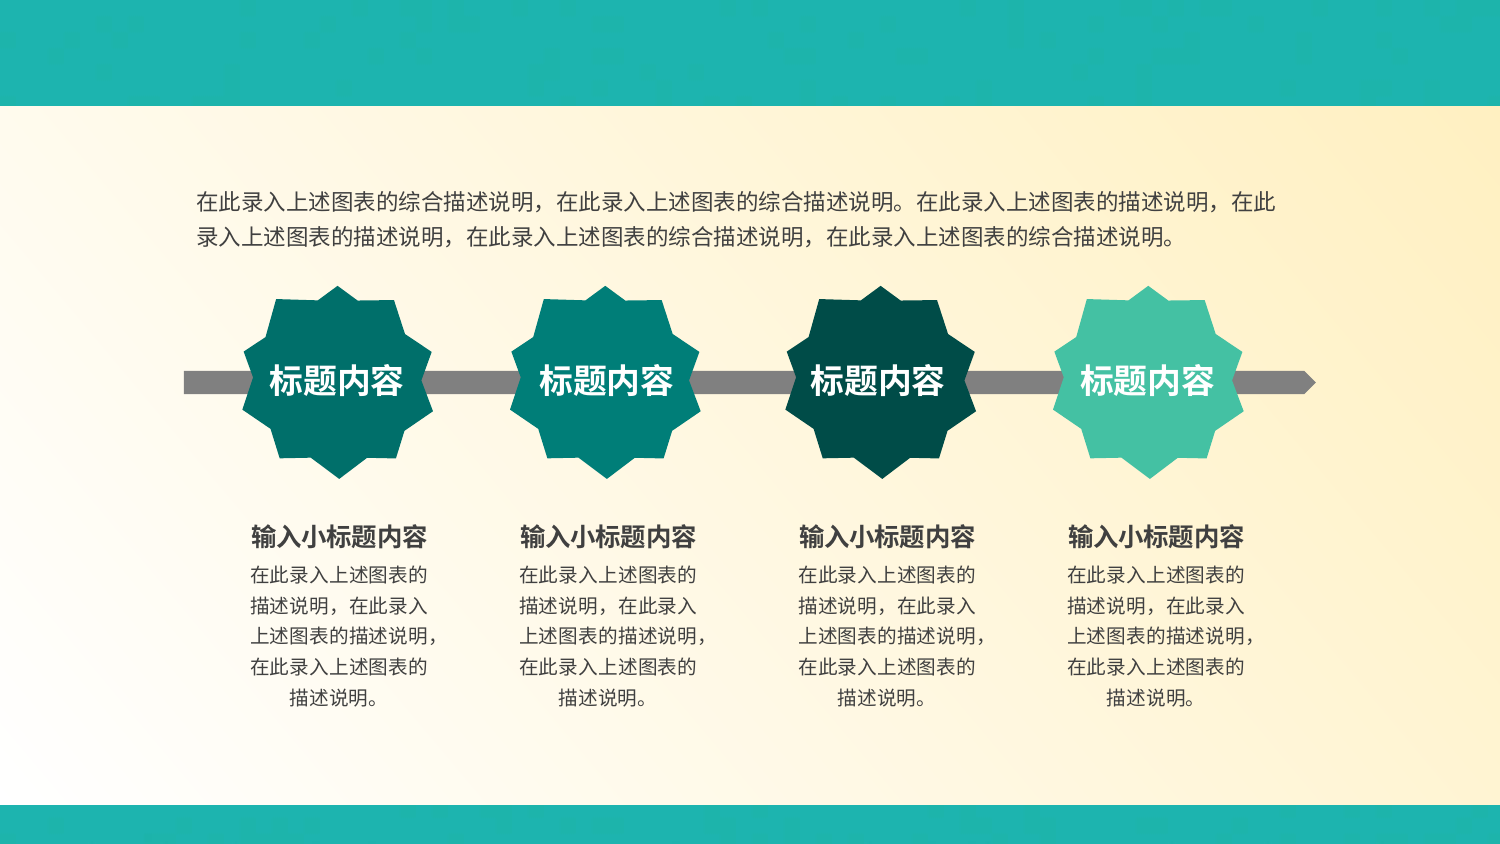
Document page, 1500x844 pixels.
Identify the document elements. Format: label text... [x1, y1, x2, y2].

text_box [966, 369, 1062, 396]
text_box 在此录入上述图表的综合描述说明，在此录入上述图表的综合描述说明。在此录入上述图表的描述说明，在此录入上述图表的描述说明，在此录入上述图表的综合描述说明，在此录入上述图表的综合描述说明。 [186, 174, 1308, 255]
text_box 标题内容 [525, 352, 688, 407]
text_box 标题内容 [256, 352, 419, 407]
text_box 在此录入上述图表的描述说明，在此录入上述图表的描述说明，在此录入上述图表的描述说明。 [231, 550, 447, 715]
text_box 输入小标题内容 [240, 516, 439, 550]
text_box 输入小标题内容 [509, 516, 708, 550]
text_box [423, 369, 519, 396]
picture [0, 0, 1500, 106]
text_box [508, 284, 702, 481]
text_box 在此录入上述图表的描述说明，在此录入上述图表的描述说明，在此录入上述图表的描述说明。 [1048, 550, 1264, 715]
text_box 标题内容 [1066, 352, 1229, 407]
text_box 标题内容 [797, 352, 960, 407]
text_box 在此录入上述图表的描述说明，在此录入上述图表的描述说明，在此录入上述图表的描述说明。 [779, 550, 995, 715]
text_box [784, 284, 978, 481]
text_box 输入小标题内容 [1057, 516, 1256, 550]
picture [0, 805, 1500, 844]
text_box [1234, 369, 1318, 396]
text_box 输入小标题内容 [788, 516, 987, 550]
text_box 在此录入上述图表的描述说明，在此录入上述图表的描述说明，在此录入上述图表的描述说明。 [500, 550, 716, 715]
text_box [182, 369, 251, 396]
text_box [1051, 284, 1245, 481]
text_box [691, 369, 794, 396]
text_box [241, 284, 435, 481]
